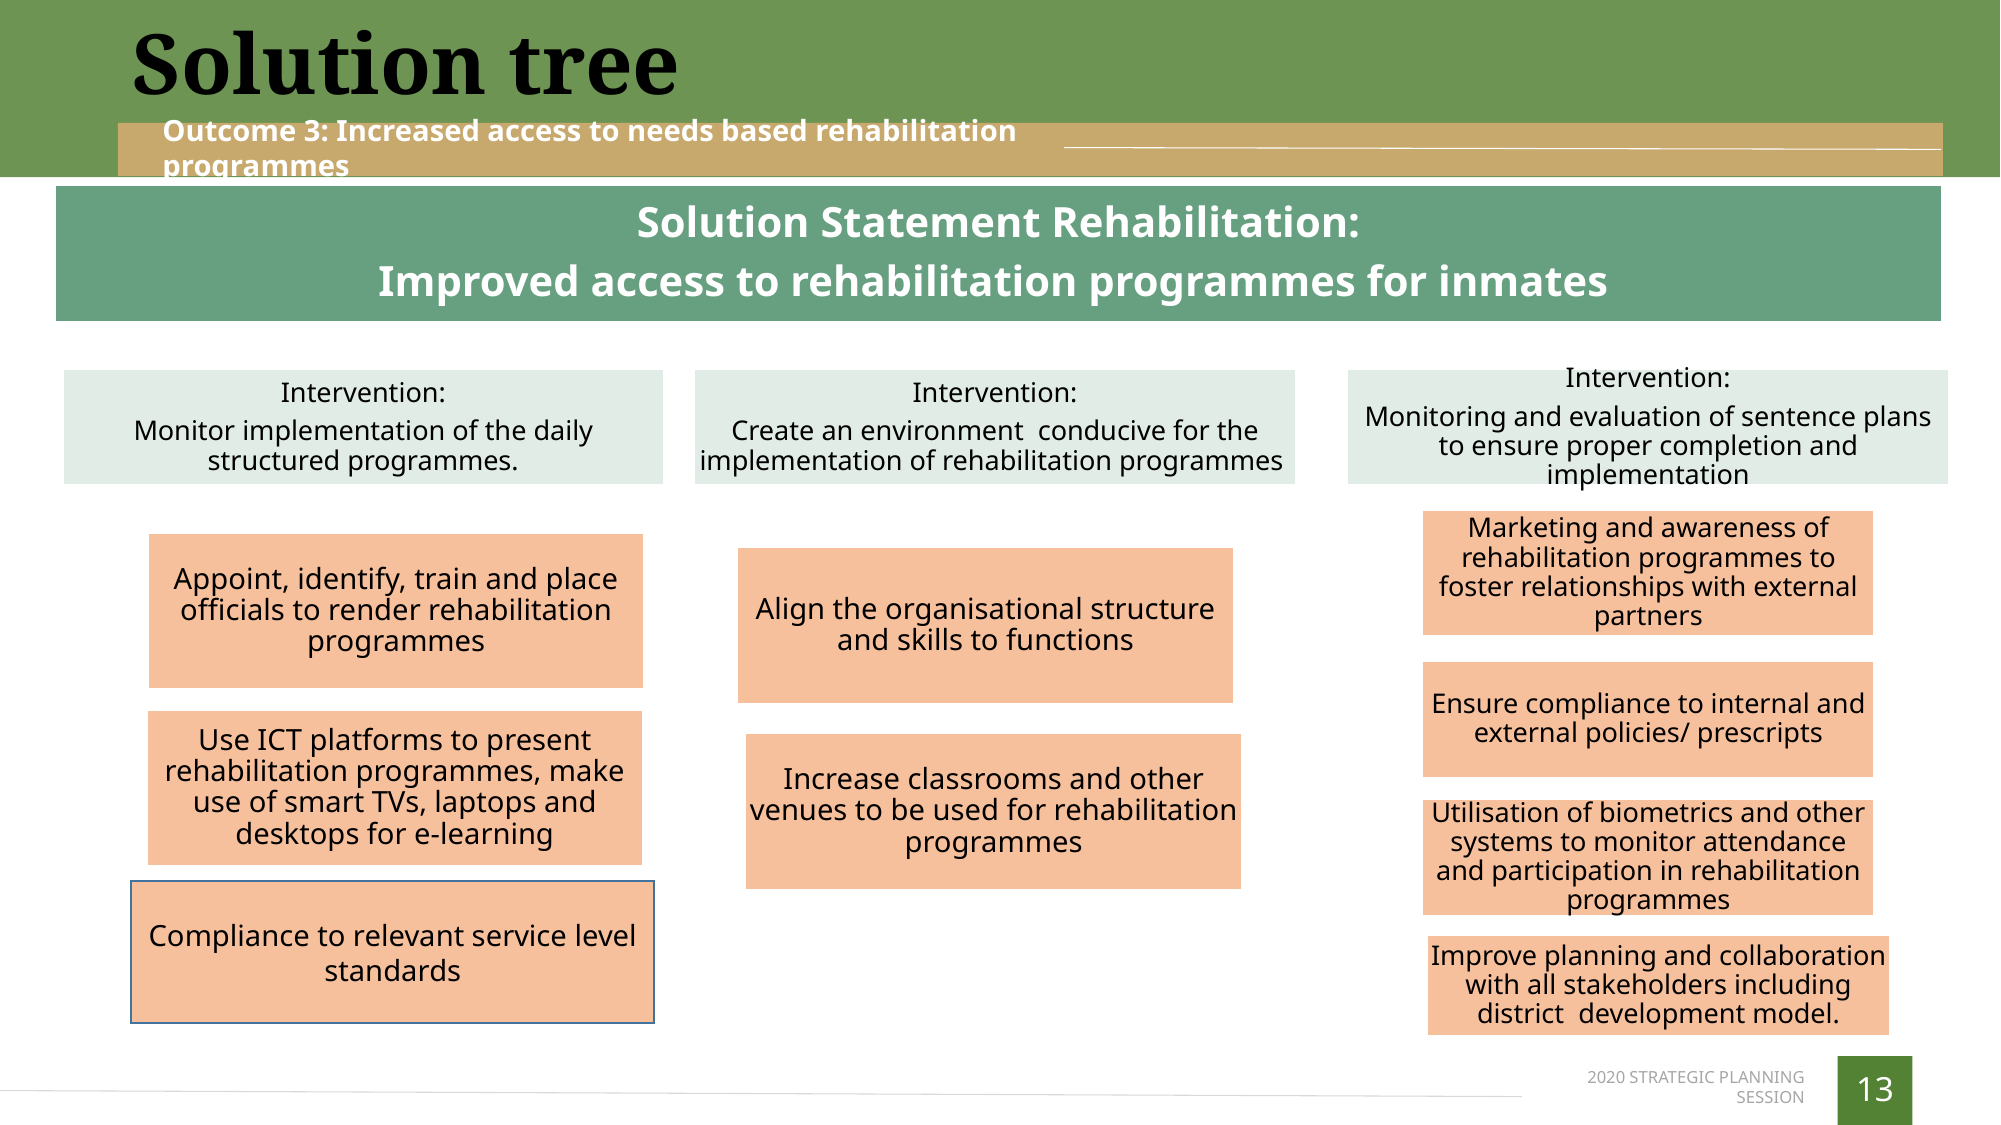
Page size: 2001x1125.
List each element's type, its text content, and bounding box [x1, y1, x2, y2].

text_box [55, 184, 1957, 1125]
text_box Solution tree [117, 0, 1913, 135]
